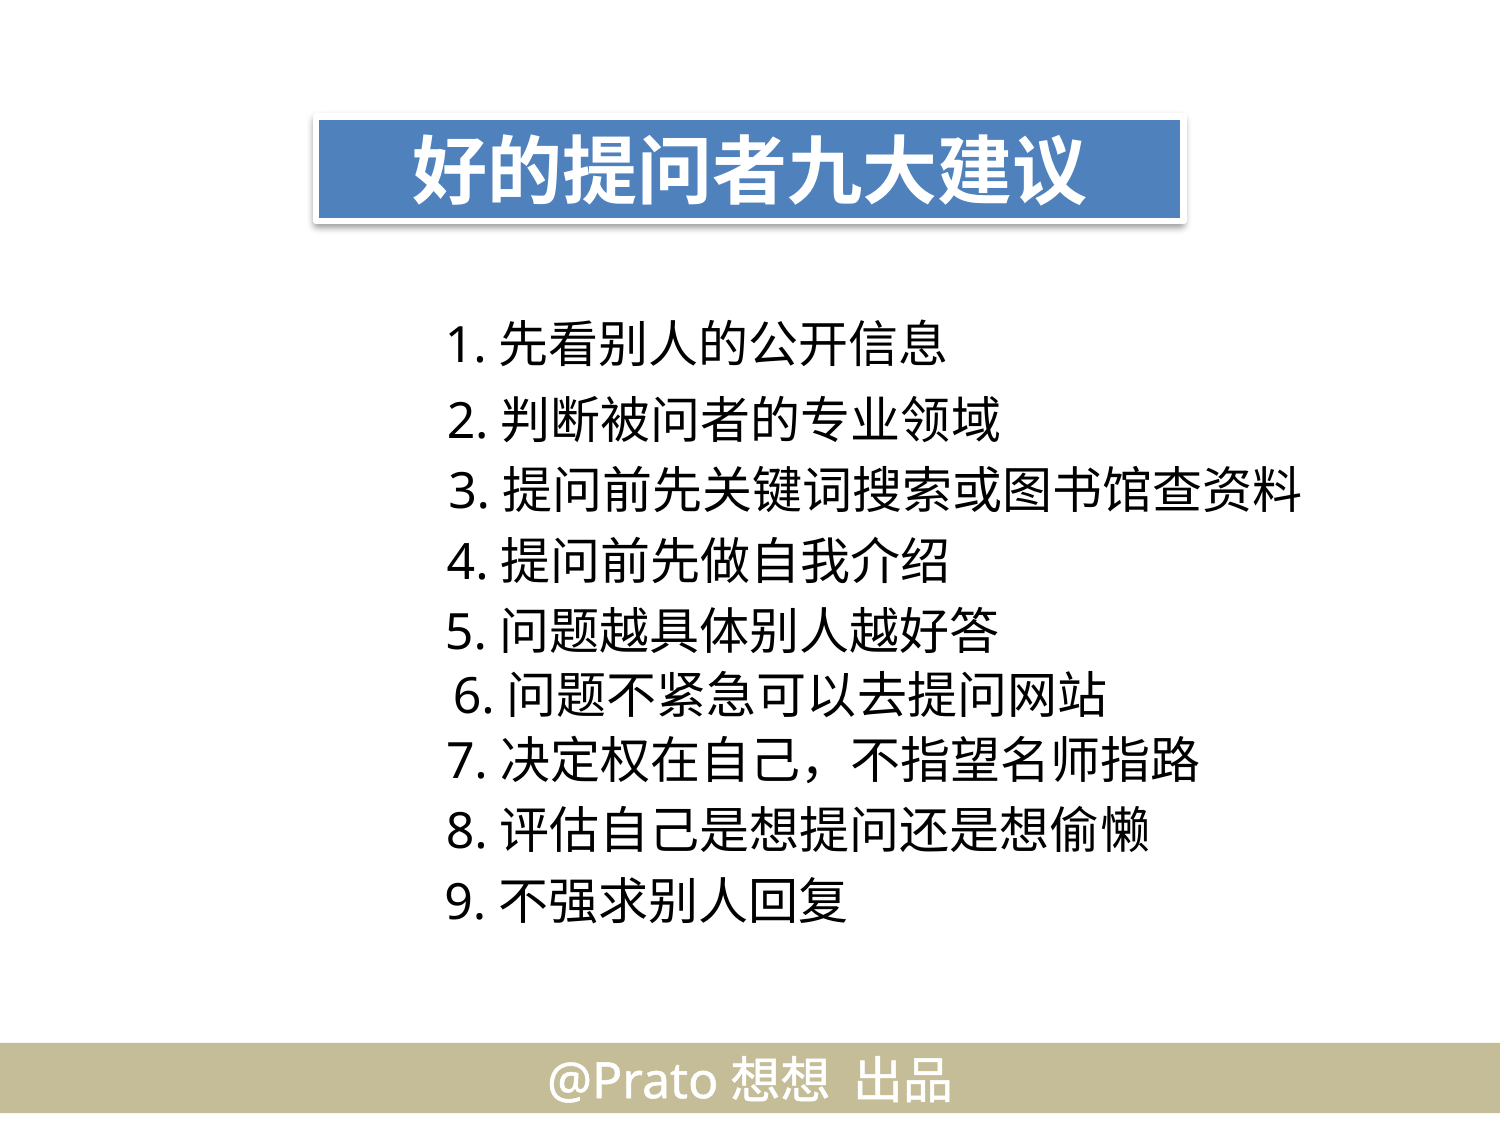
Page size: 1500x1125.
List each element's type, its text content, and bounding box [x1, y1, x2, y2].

text_box 5.问题越具体别人越好答 [430, 592, 1014, 667]
text_box 9.不强求别人回复 [429, 861, 864, 937]
text_box 8.评估自己是想提问还是想偷懒 [431, 791, 1165, 867]
text_box 6.问题不紧急可以去提问网站 [438, 656, 1122, 721]
text_box 4.提问前先做自我介绍 [431, 521, 966, 592]
text_box 好的提问者九大建议 [313, 113, 1187, 224]
text_box 7.决定权在自己，不指望名师指路 [431, 721, 1215, 796]
text_box 2.判断被问者的专业领域 [432, 381, 1016, 456]
text_box 1.先看别人的公开信息 [430, 304, 964, 380]
text_box @Prato想想 出品 [0, 1041, 1500, 1115]
text_box 3.提问前先关键词搜索或图书馆查资料 [433, 451, 1318, 527]
